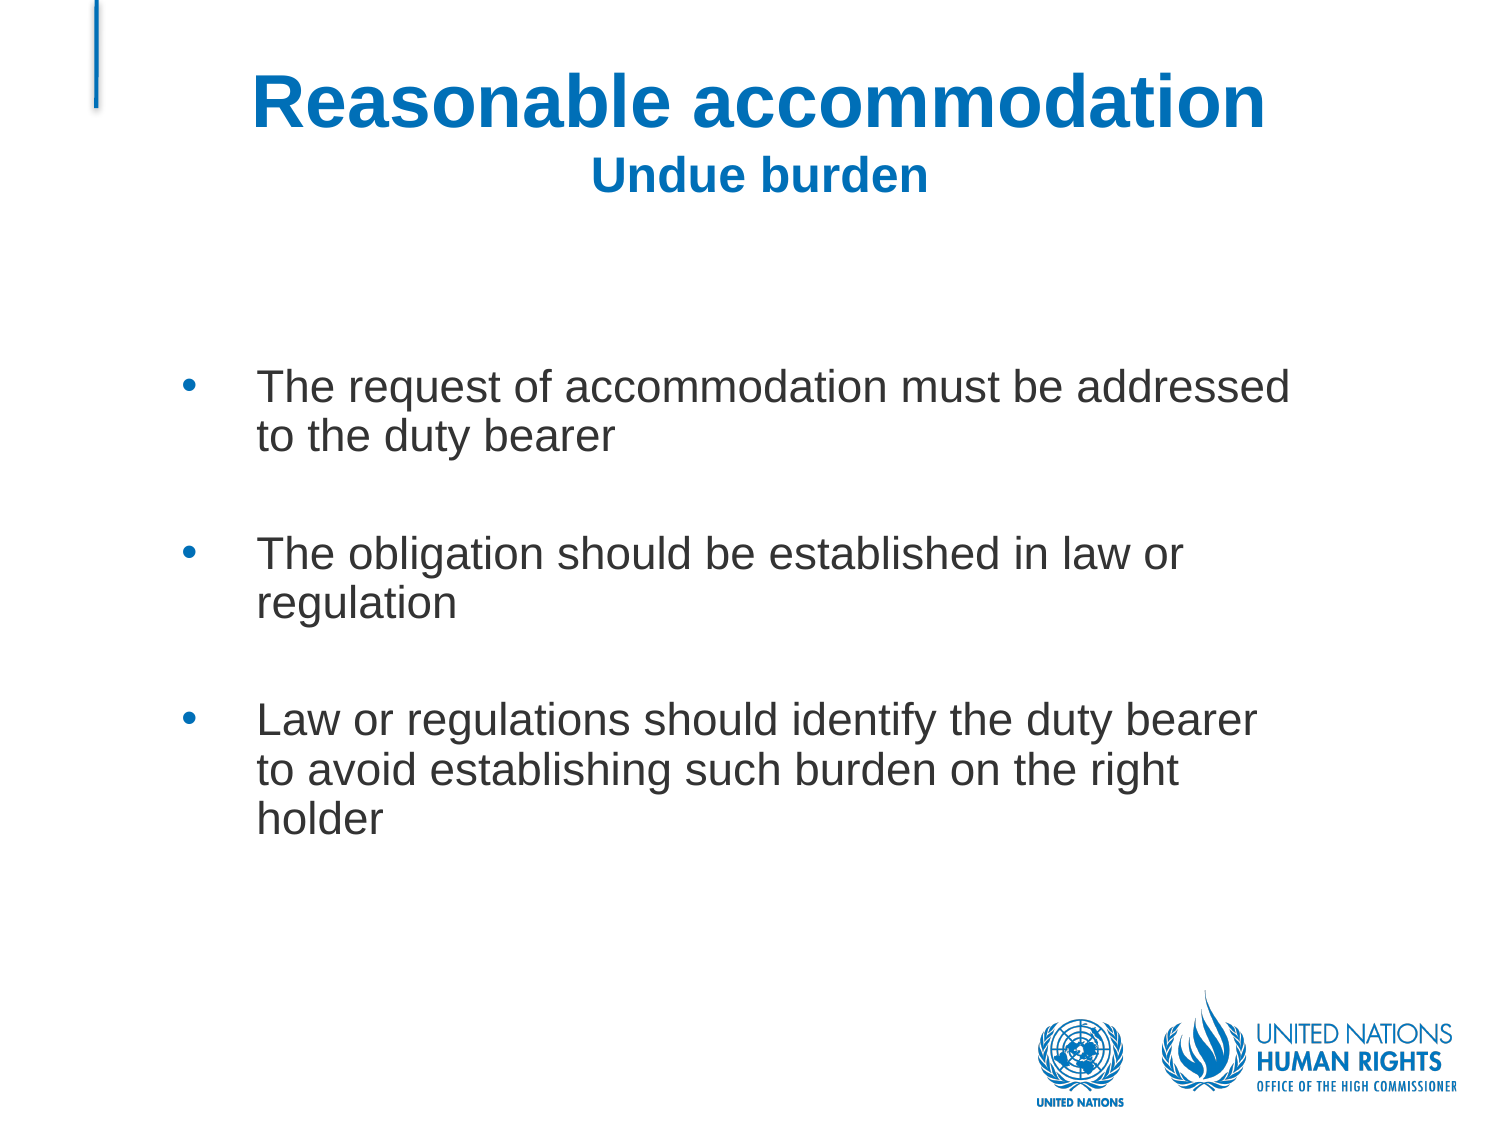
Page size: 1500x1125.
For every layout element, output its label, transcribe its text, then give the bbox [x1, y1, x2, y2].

text_box The request of accommodation must be addressed to the duty bearer The obligation should be established in law or regulation Law or regulations should identify the duty bearer to avoid establishing such burden on the right holder [166, 256, 1325, 925]
title Reasonable accommodation Undue burden [64, 45, 1456, 224]
picture [1037, 990, 1457, 1107]
